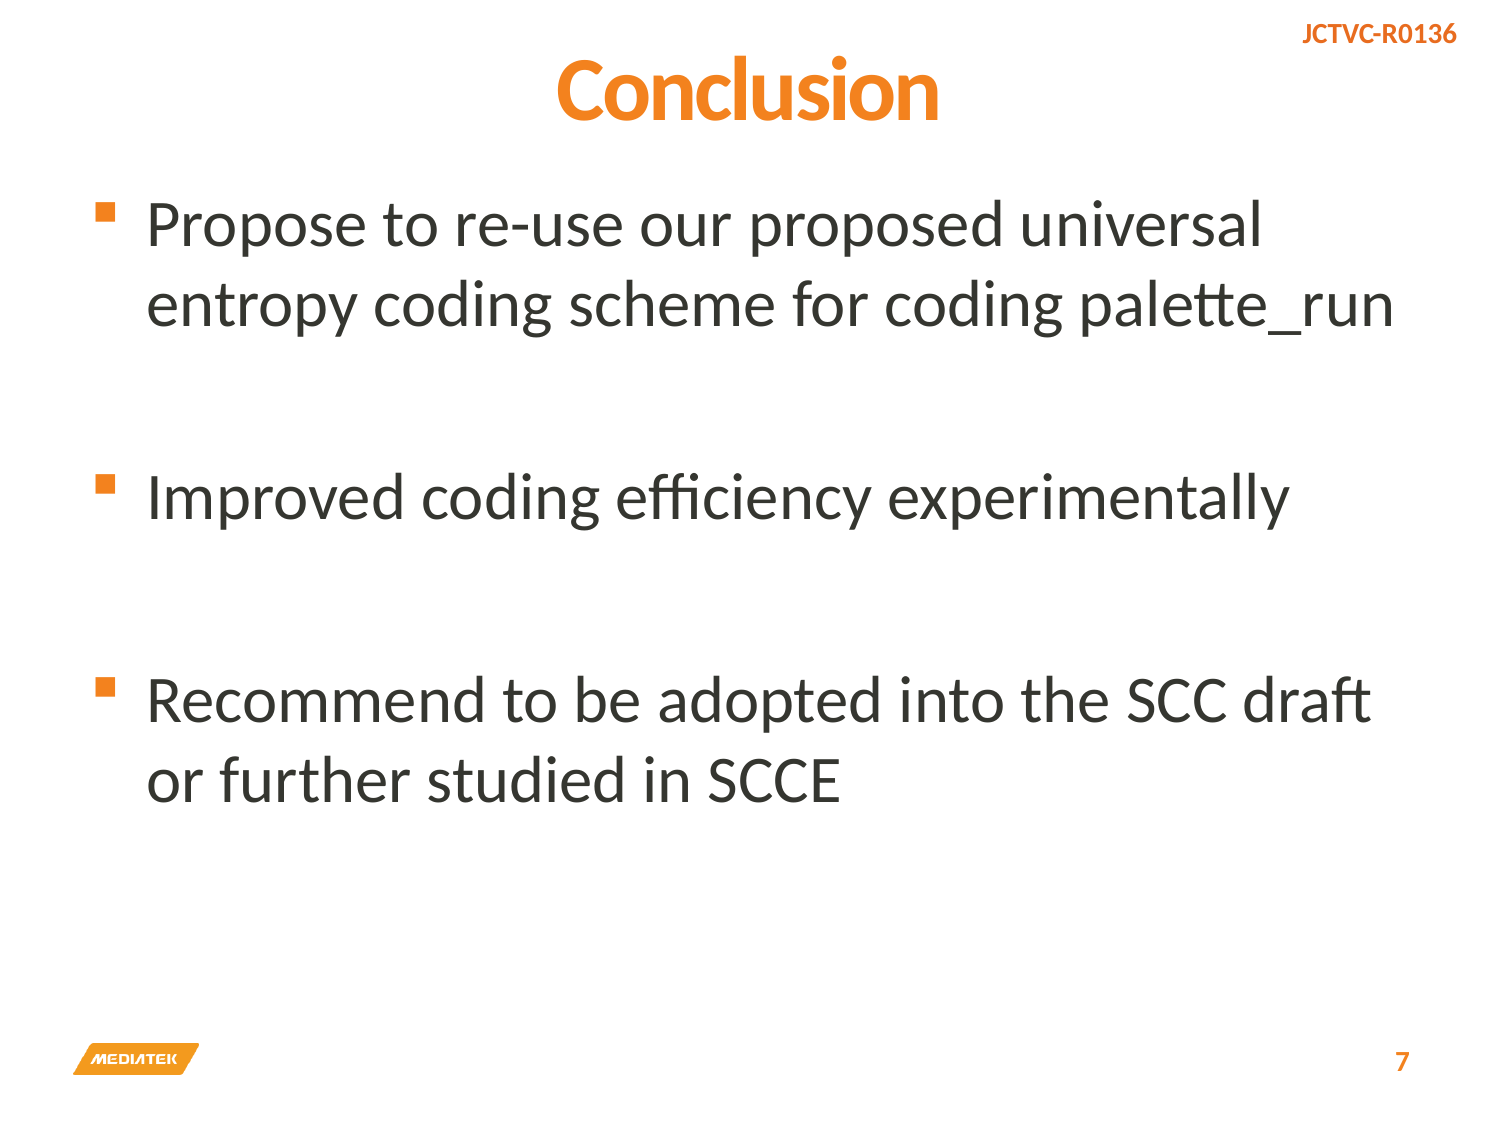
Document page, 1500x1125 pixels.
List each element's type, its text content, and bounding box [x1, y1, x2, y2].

slide_number 7 [1251, 1029, 1425, 1090]
list Propose to re-use our proposed universal entropy coding scheme for coding palette_run Improved coding efficiency experimentally Recommend to be adopted into the SCC draft or further studied in SCCE [75, 172, 1425, 990]
title Conclusion [75, 42, 1425, 172]
picture [73, 1043, 199, 1075]
